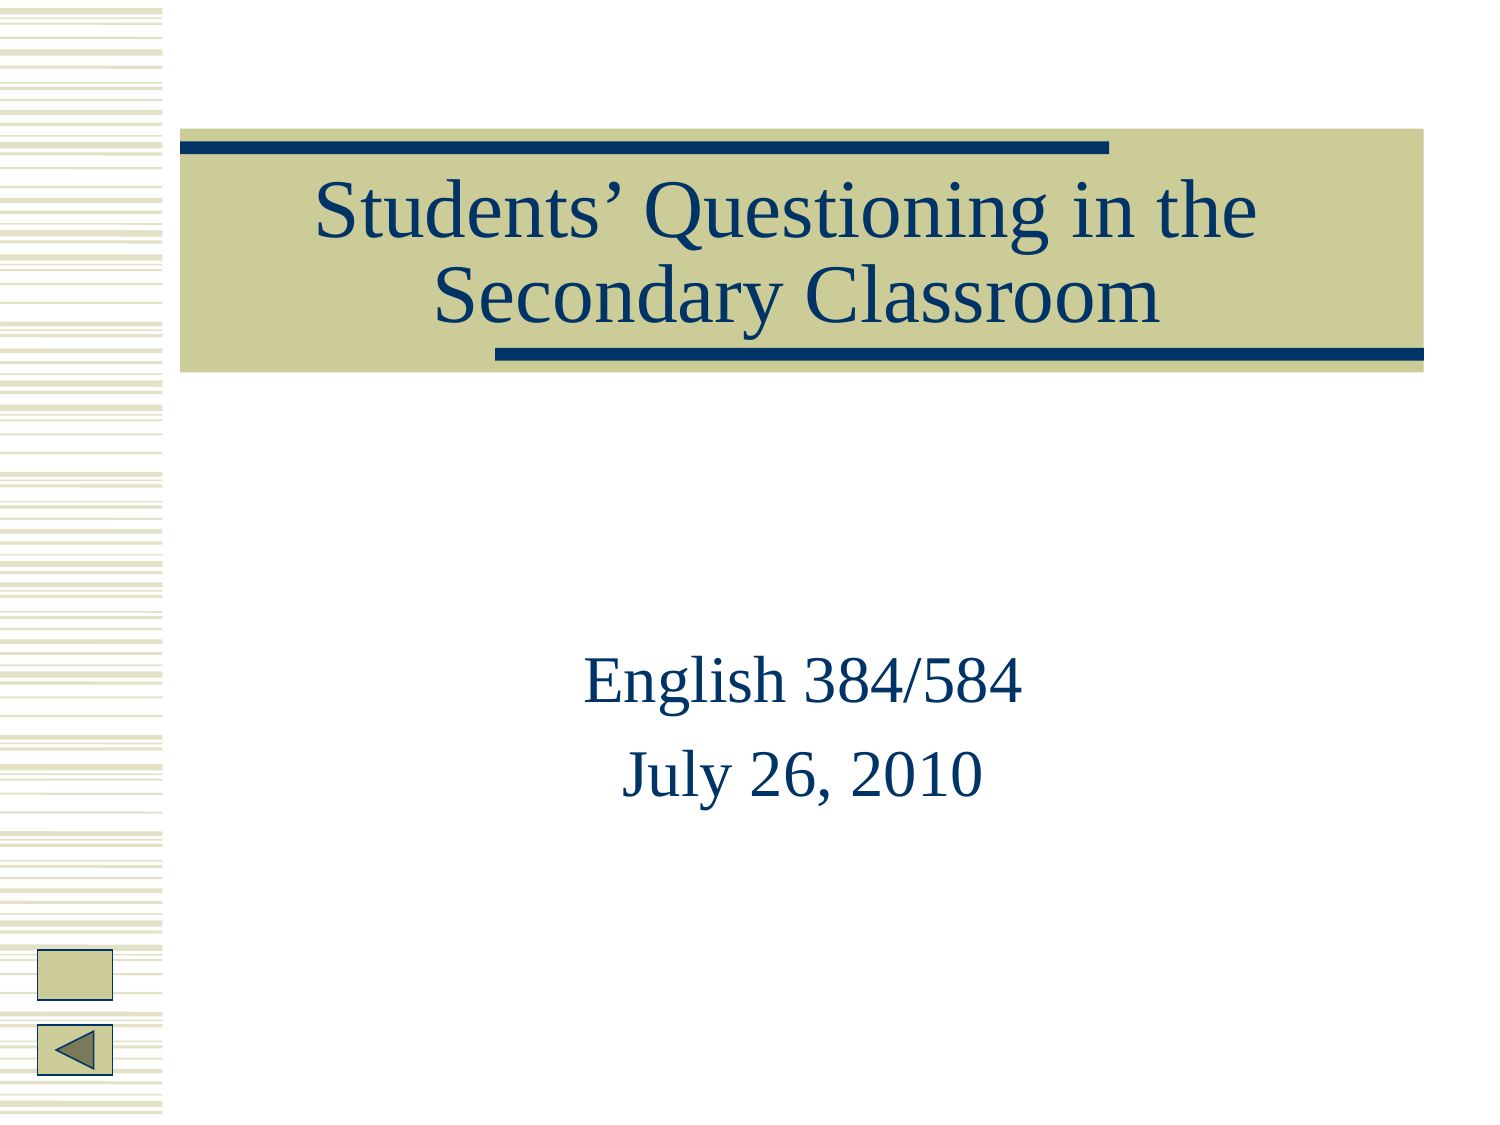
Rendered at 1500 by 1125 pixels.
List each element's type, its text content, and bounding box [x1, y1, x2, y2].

text_box [37, 1025, 113, 1076]
title Students’ Questioning in the Secondary Classroom [191, 171, 1403, 338]
text_box [37, 950, 113, 1001]
subtitle English 384/584 July 26, 2010 [256, 441, 1351, 934]
